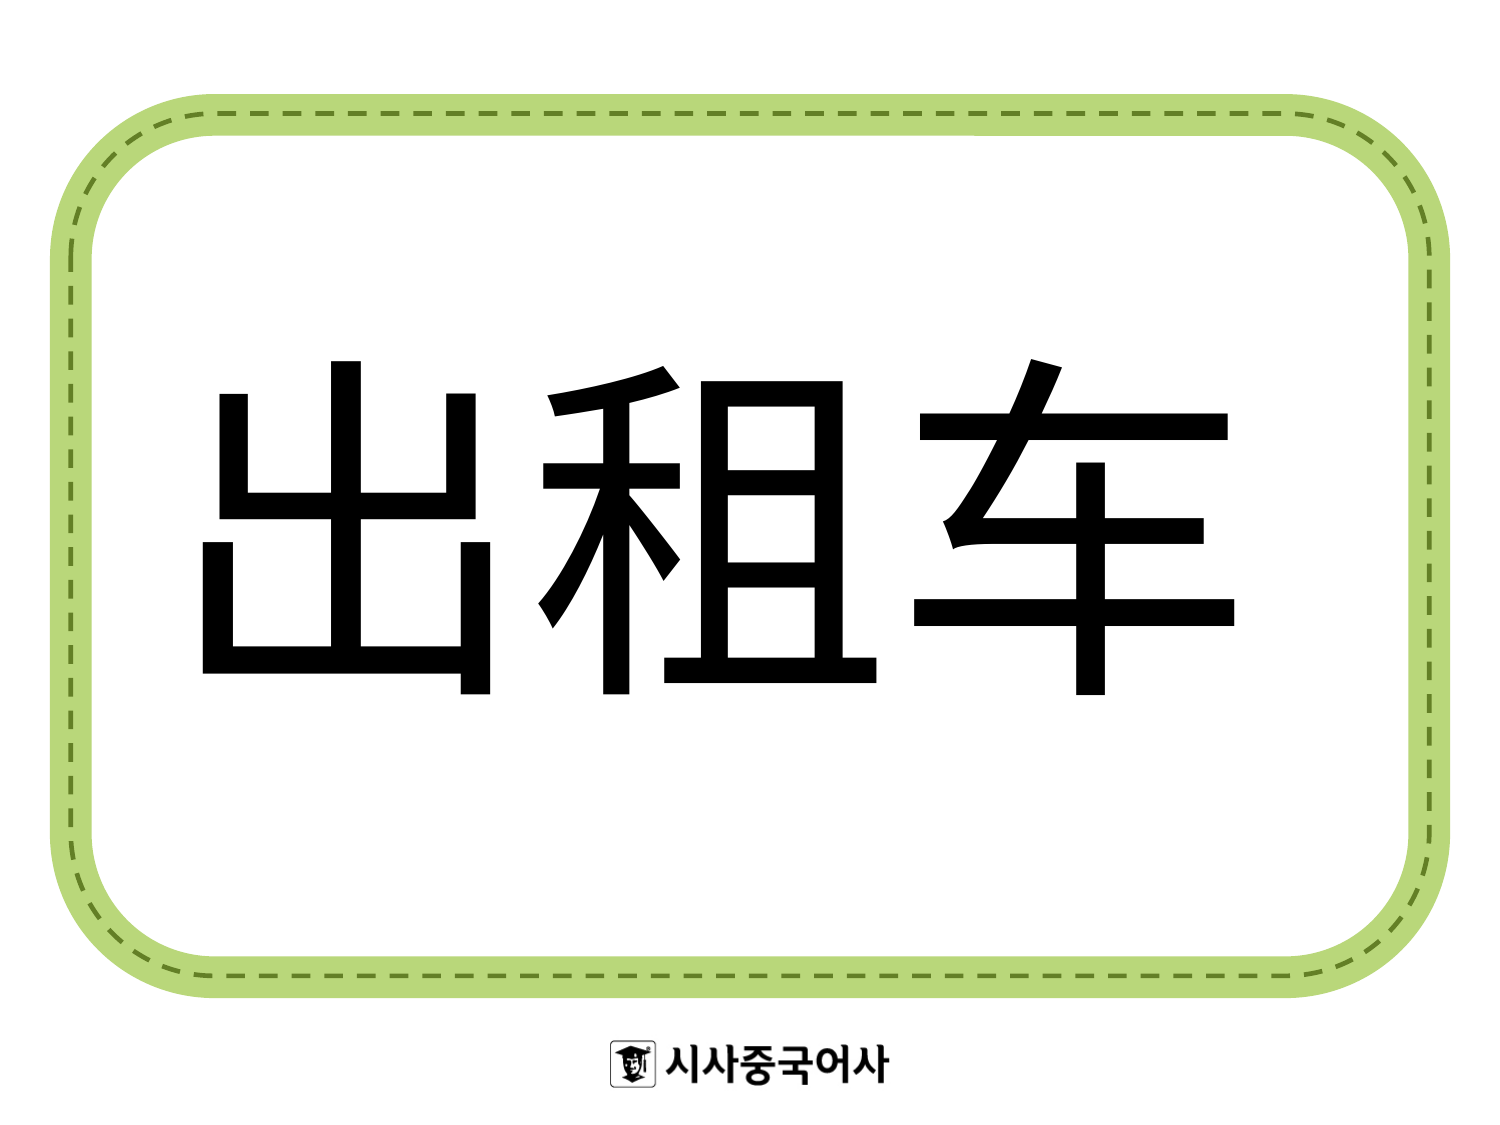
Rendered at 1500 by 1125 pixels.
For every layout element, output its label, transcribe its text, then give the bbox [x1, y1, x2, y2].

picture [602, 1034, 898, 1094]
text_box 出租车 [145, 189, 1354, 853]
